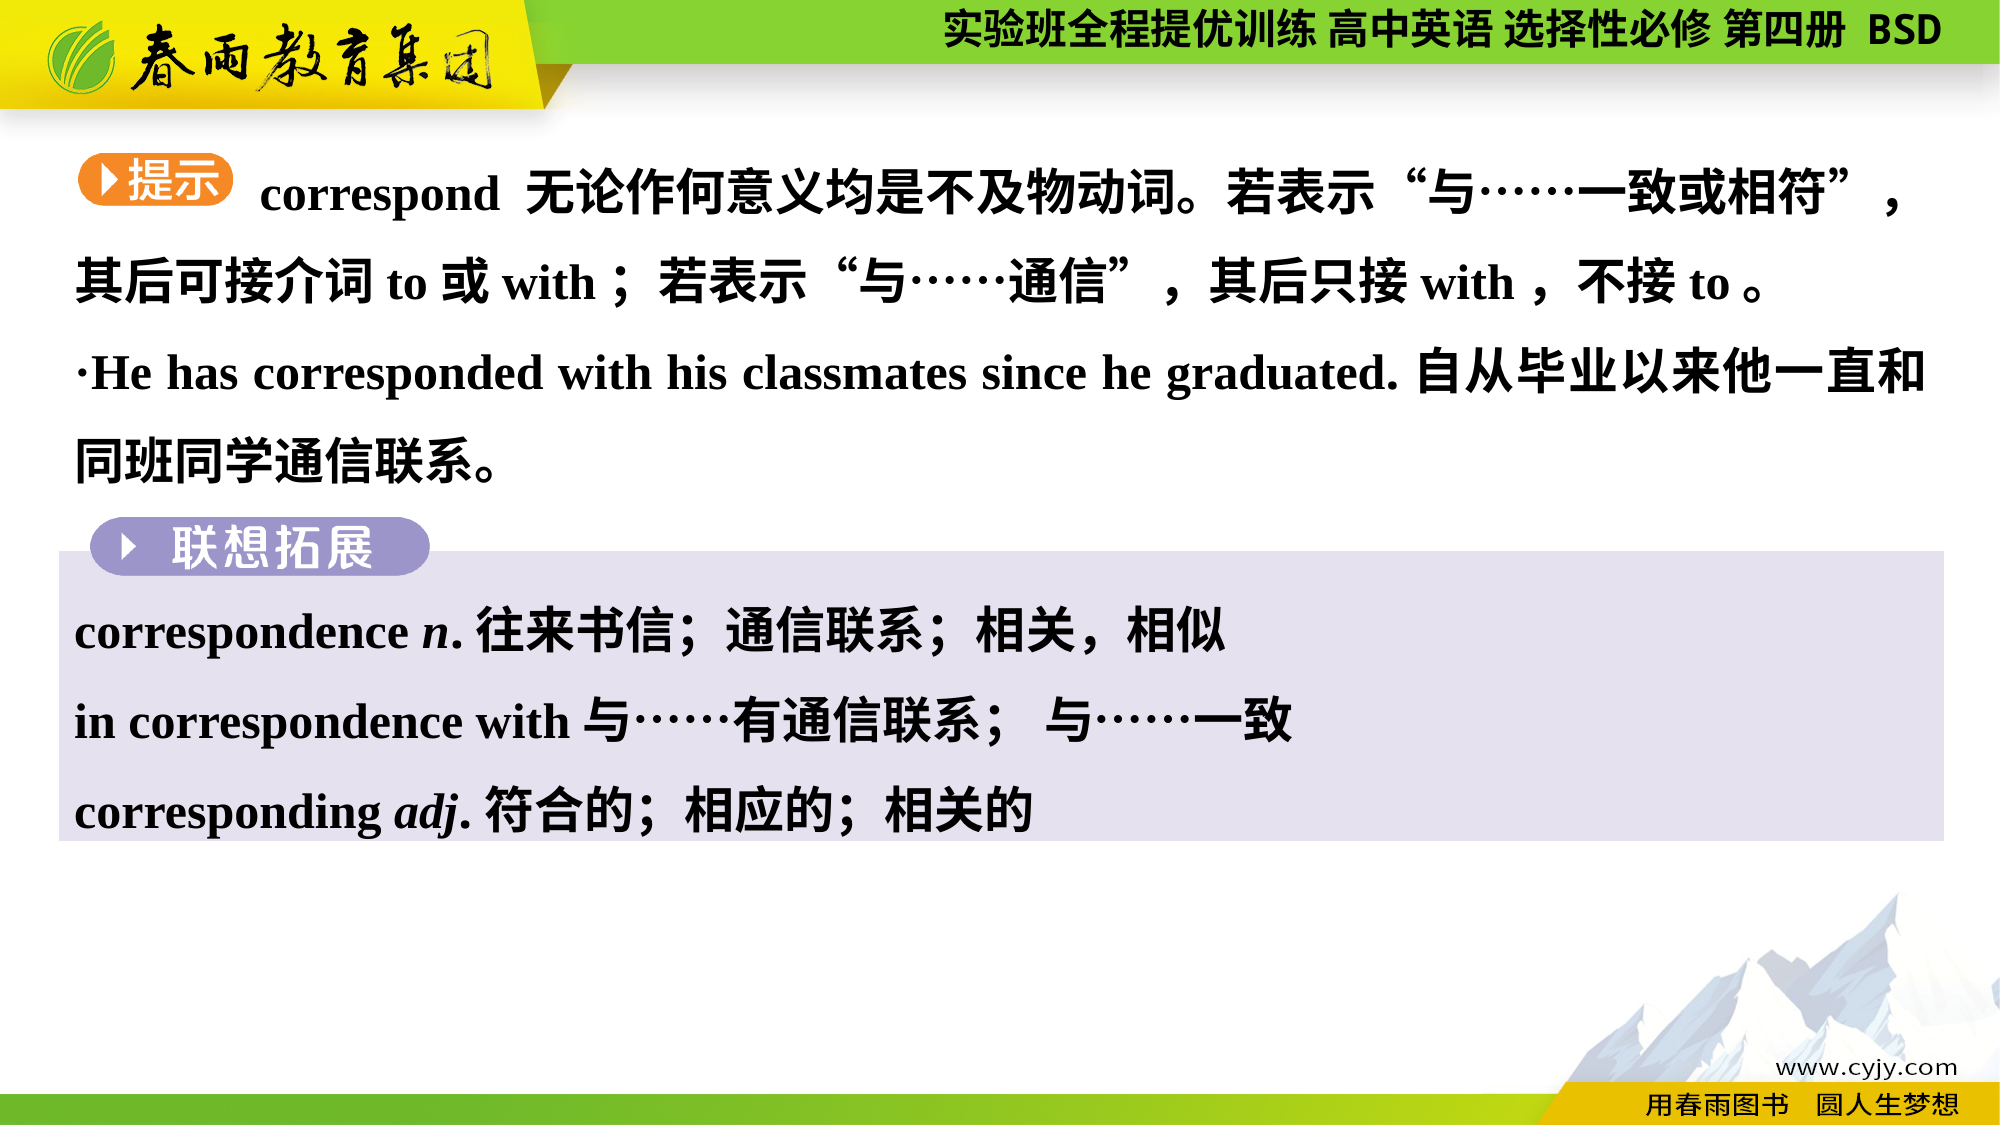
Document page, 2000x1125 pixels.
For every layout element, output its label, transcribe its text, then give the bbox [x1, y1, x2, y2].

picture [0, 0, 2000, 1125]
list correspond 无论作何意义均是不及物动词。若表示“与……一致或相符”，其后可接介词to或with；若表示“与……通信”，其后只接with，不接to。 ·He has corresponded with his classmates since he graduated.自从毕业以来他一直和同班同学通信联系。 correspondence n.往来书信；通信联系；相关，相似 in correspondence with与……有通信联系； 与……一致 corresponding adj.符合的；相应的；相关的 [59, 122, 1944, 549]
